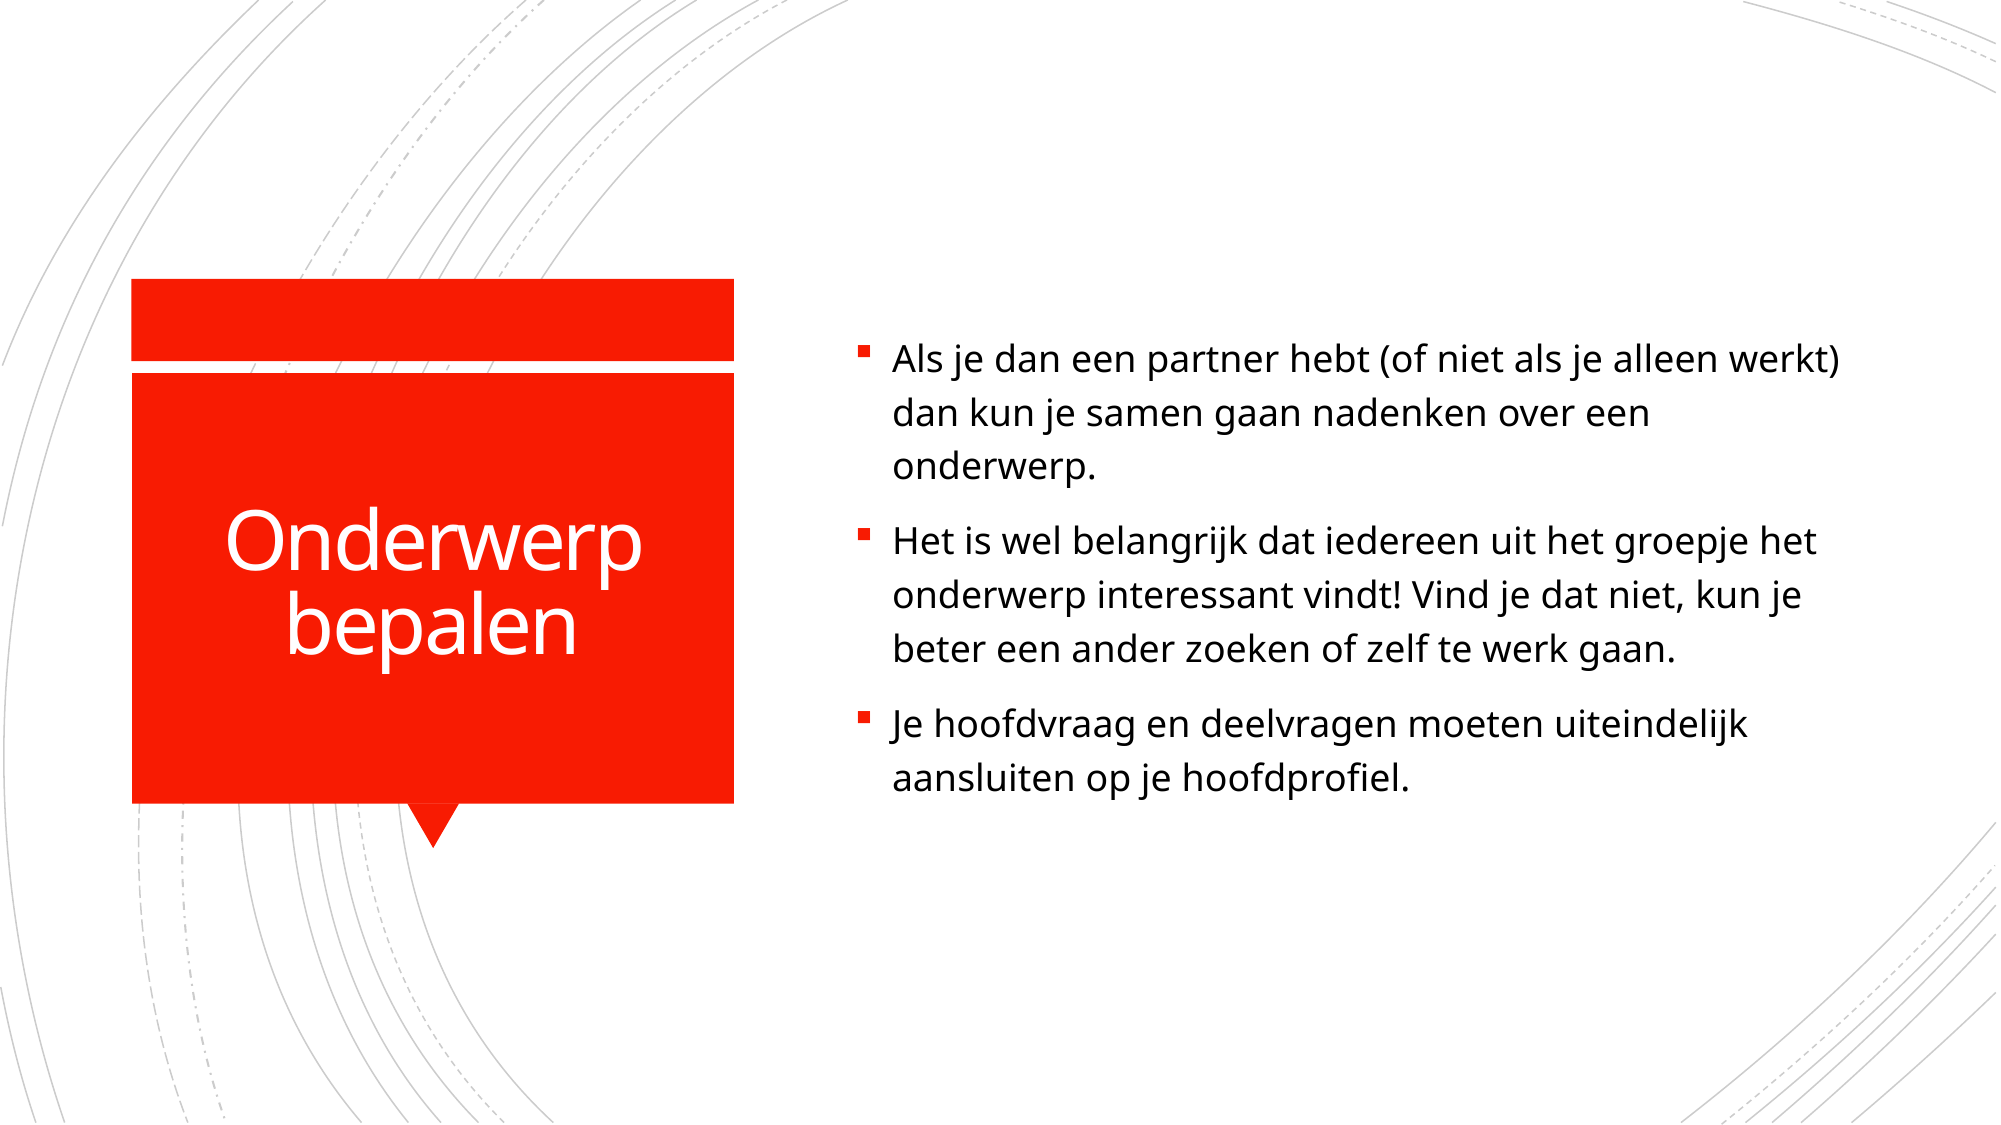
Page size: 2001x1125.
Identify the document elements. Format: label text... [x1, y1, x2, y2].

list Als je dan een partner hebt (of niet als je alleen werkt) dan kun je samen gaan nadenken over een onderwerp. Het is wel belangrijk dat iedereen uit het groepje het onderwerp interessant vindt! Vind je dat niet, kun je beter een ander zoeken of zelf te werk gaan. Je hoofdvraag en deelvragen moeten uiteindelijk aansluiten op je hoofdprofiel. [839, 131, 1871, 993]
title Onderwerp bepalen [145, 385, 720, 789]
